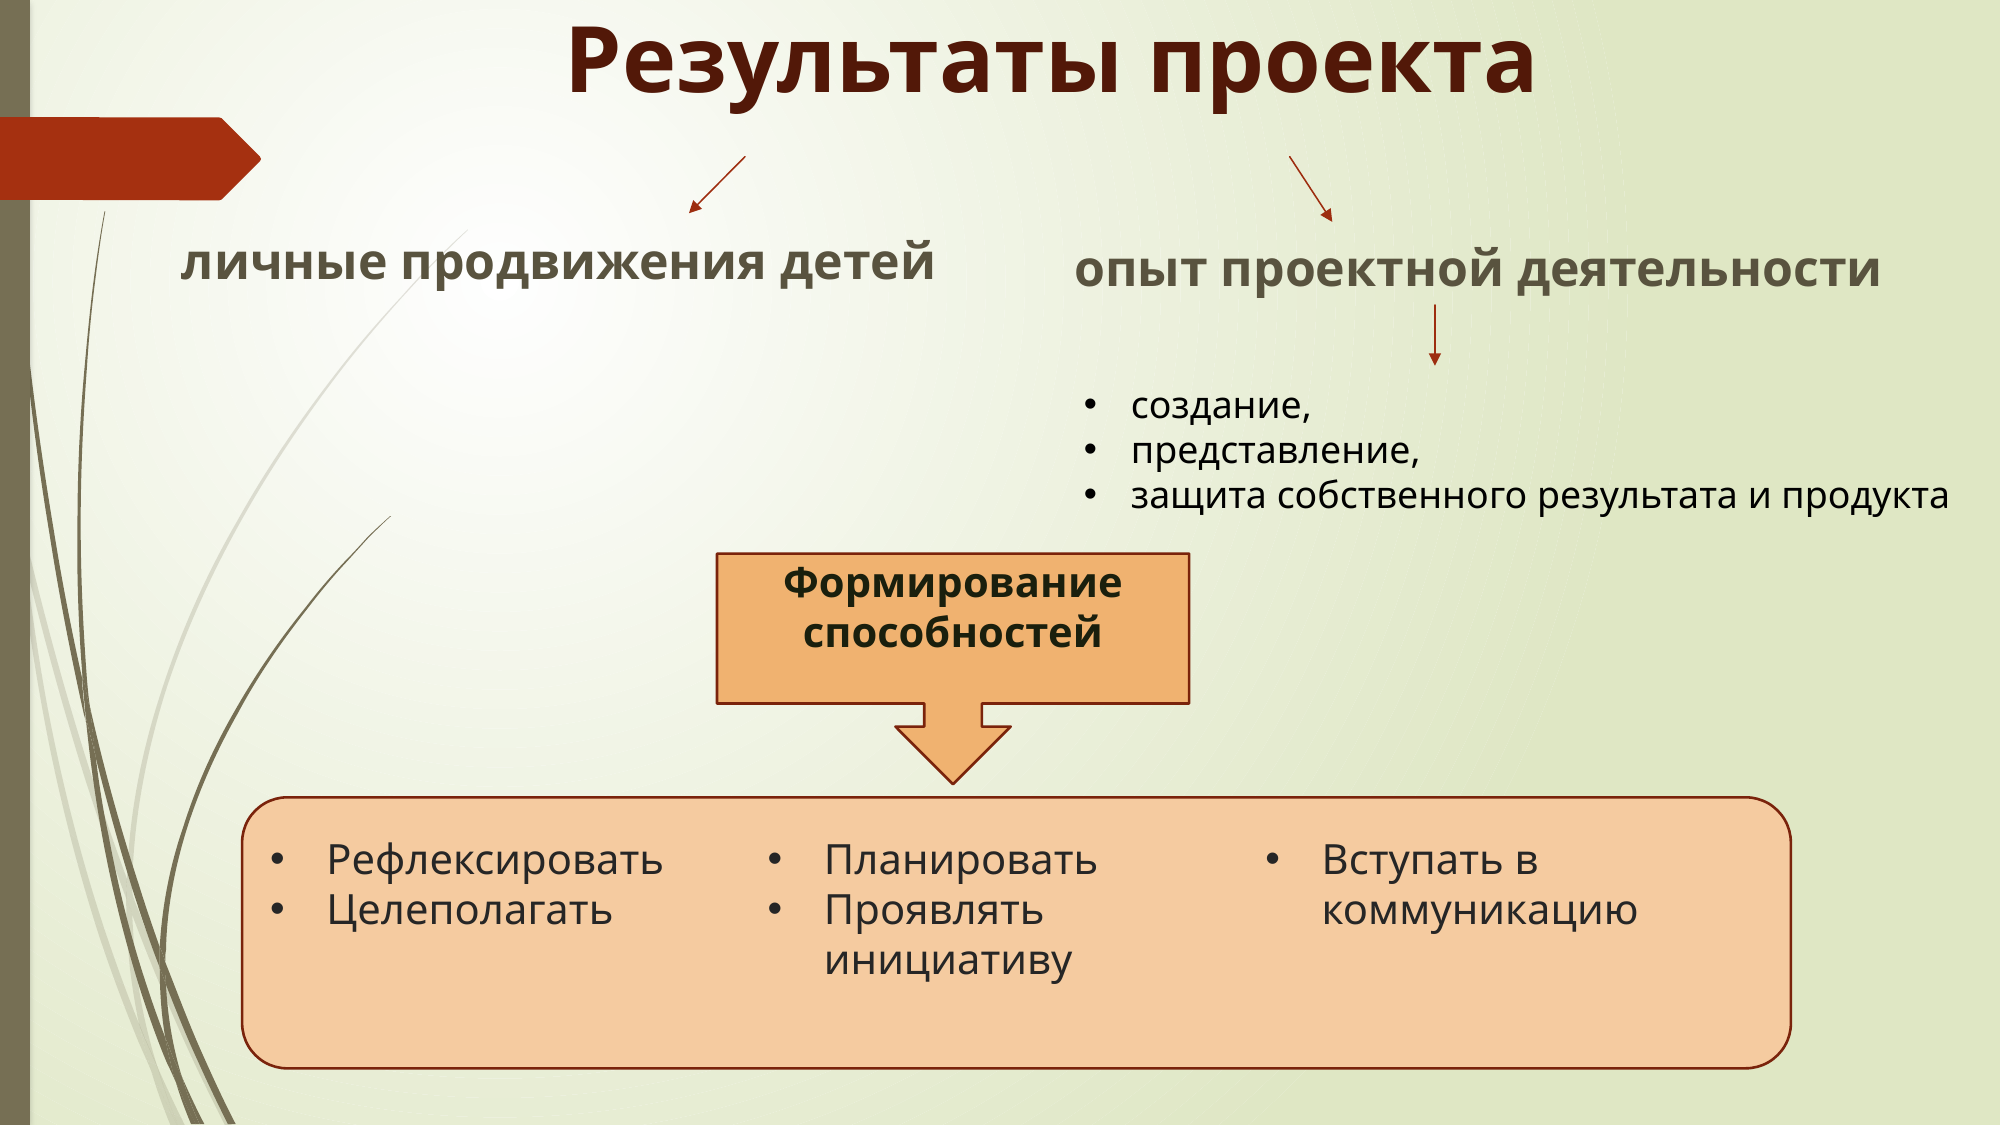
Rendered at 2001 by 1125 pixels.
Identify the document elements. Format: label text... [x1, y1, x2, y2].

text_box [1289, 156, 1333, 223]
text_box Формирование способностей [715, 552, 1191, 786]
text_box опыт проектной деятельности [1059, 229, 1898, 305]
title Результаты проекта [381, 0, 1723, 122]
text_box личные продвижения детей [167, 221, 952, 297]
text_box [688, 156, 746, 214]
text_box Рефлексировать Целеполагать Планировать Проявлять инициативу Вступать в коммуникацию [240, 796, 1793, 1070]
text_box создание, представление, защита собственного результата и продукта [1069, 373, 2000, 523]
